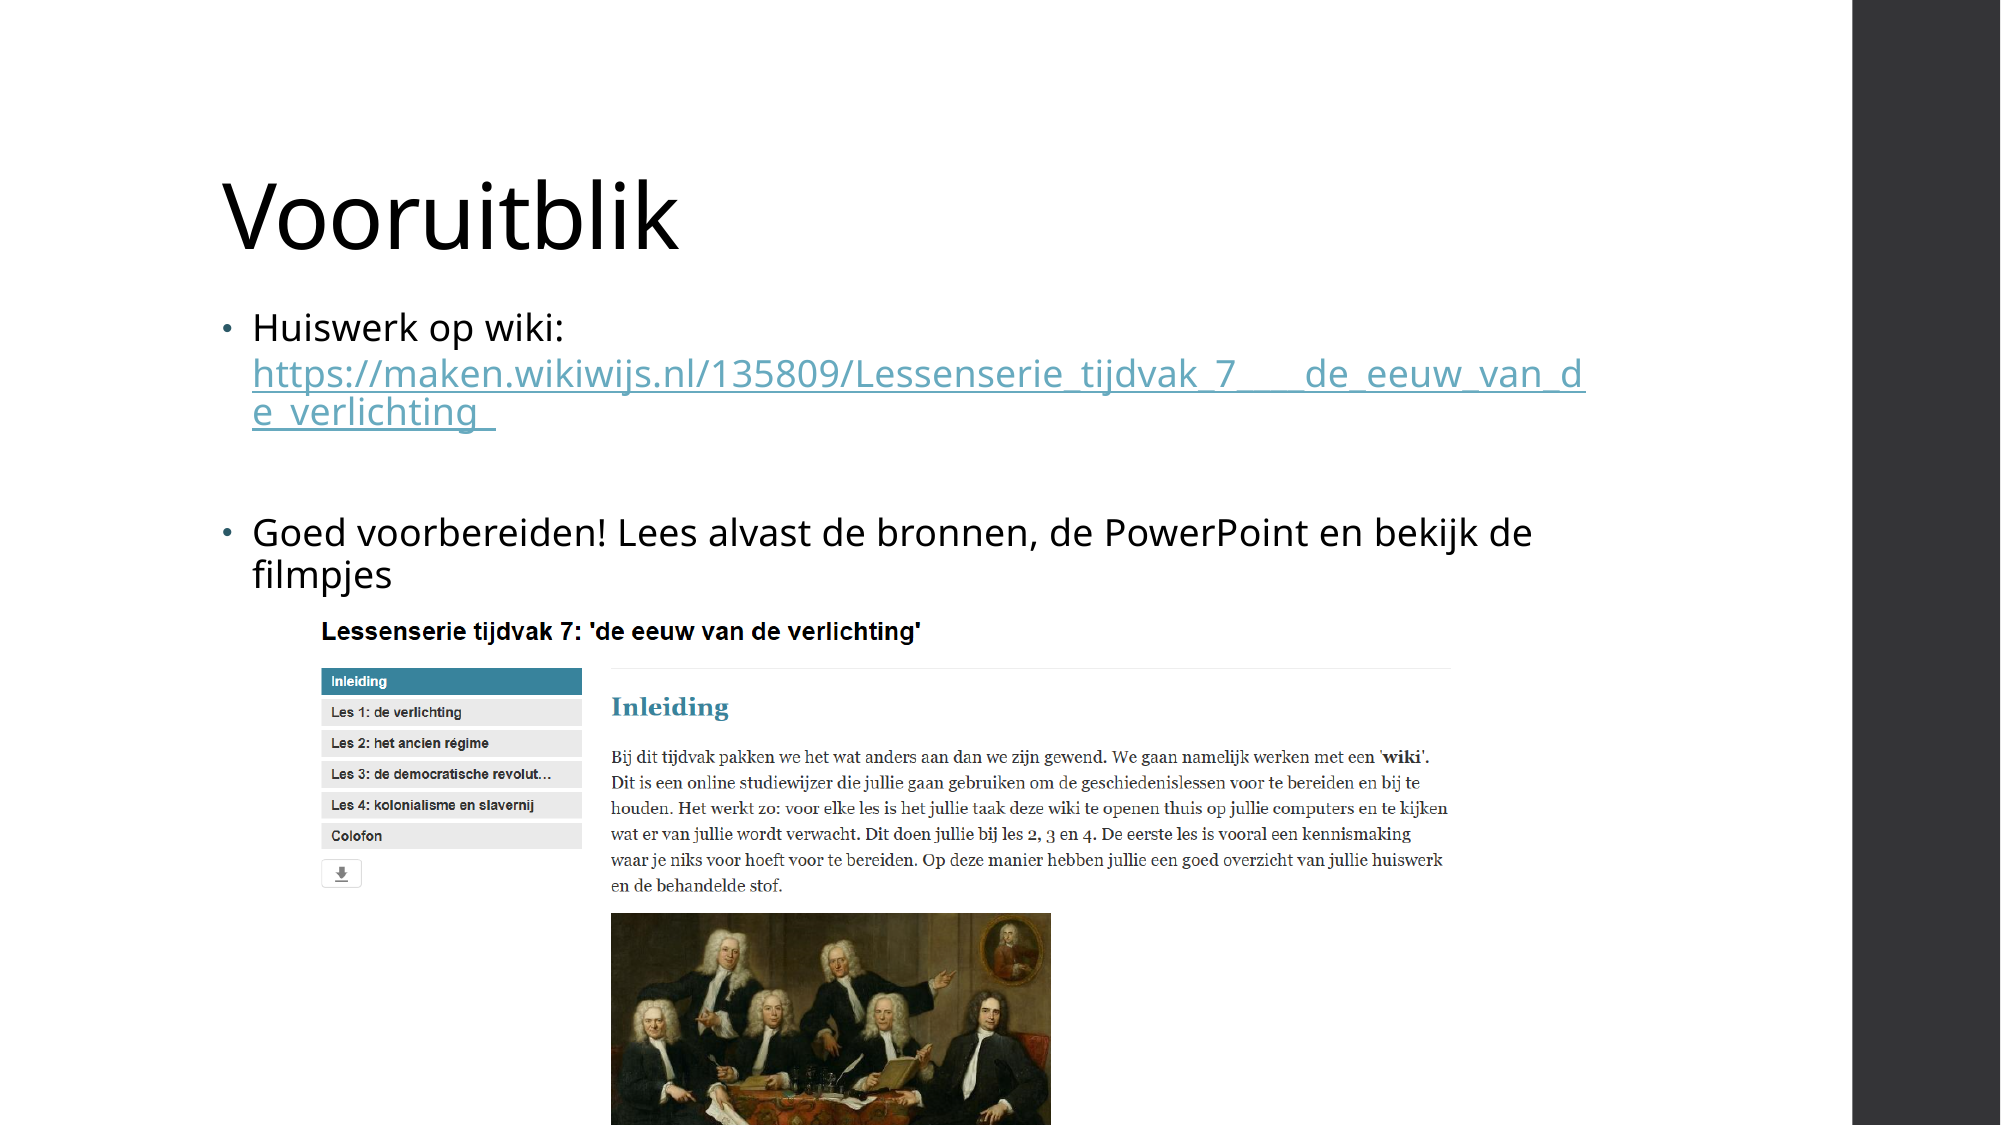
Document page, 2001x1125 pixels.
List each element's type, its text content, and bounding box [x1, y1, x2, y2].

list Huiswerk op wiki: https://maken.wikiwijs.nl/135809/Lessenserie_tijdvak_7____de_eeuw_van_de_verlichting_ Goed voorbereiden! Lees alvast de bronnen, de PowerPoint en bekijk de filmpjes [206, 299, 1617, 1014]
title Vooruitblik [206, 60, 1797, 278]
picture [314, 616, 1641, 1125]
